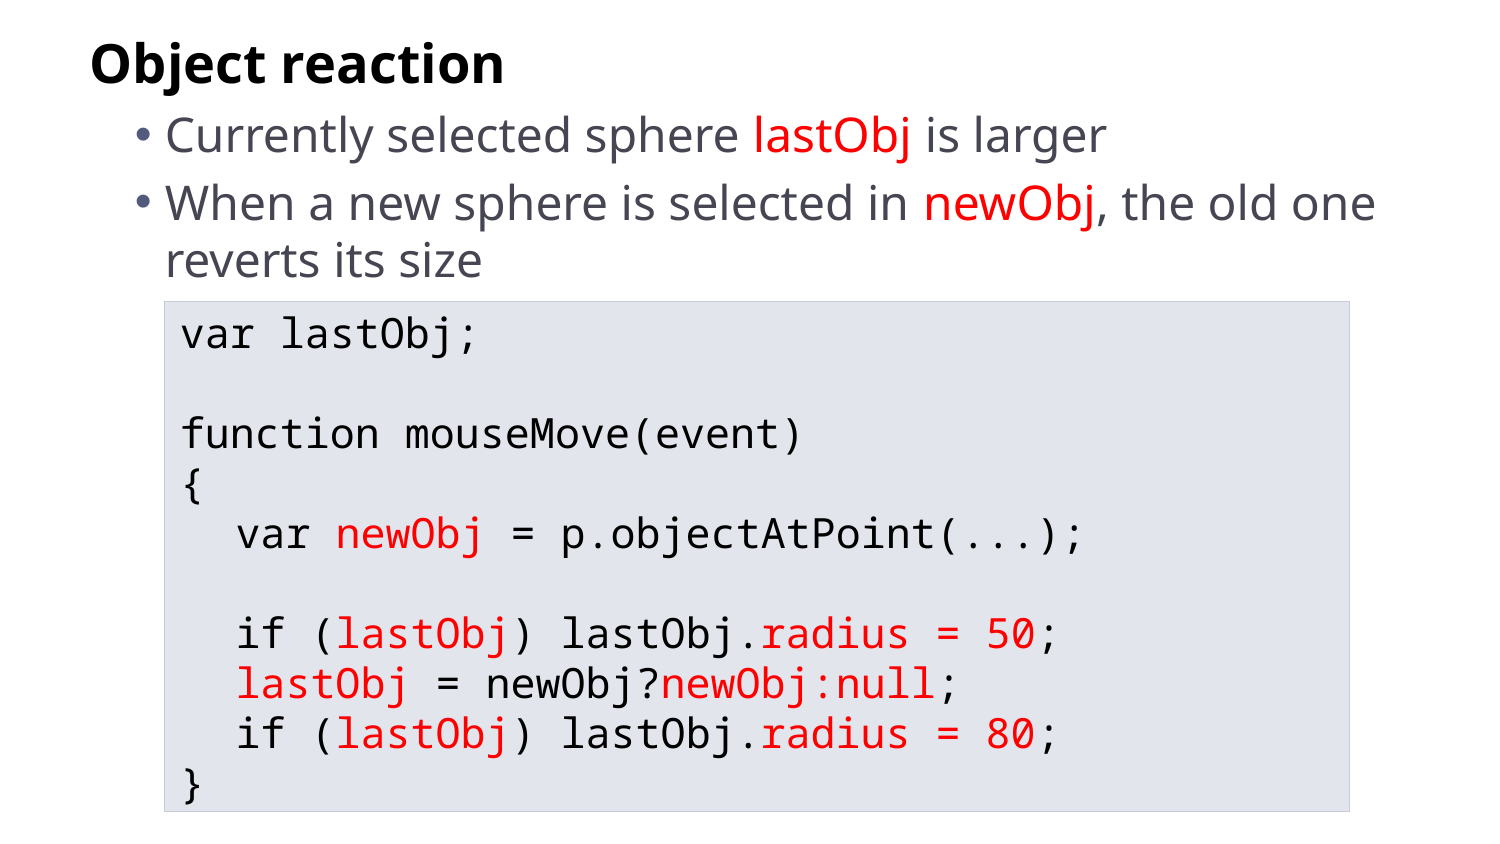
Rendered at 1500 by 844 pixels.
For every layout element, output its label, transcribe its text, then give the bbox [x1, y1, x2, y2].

list Object reaction Currently selected sphere lastObj is larger When a new sphere is selected in newObj, the old one reverts its size [75, 21, 1475, 835]
text_box var lastObj; function mouseMove(event) { var newObj = p.objectAtPoint(...); if (lastObj) lastObj.radius = 50; lastObj = newObj?newObj:null; if (lastObj) lastObj.radius = 80; } [164, 301, 1350, 812]
